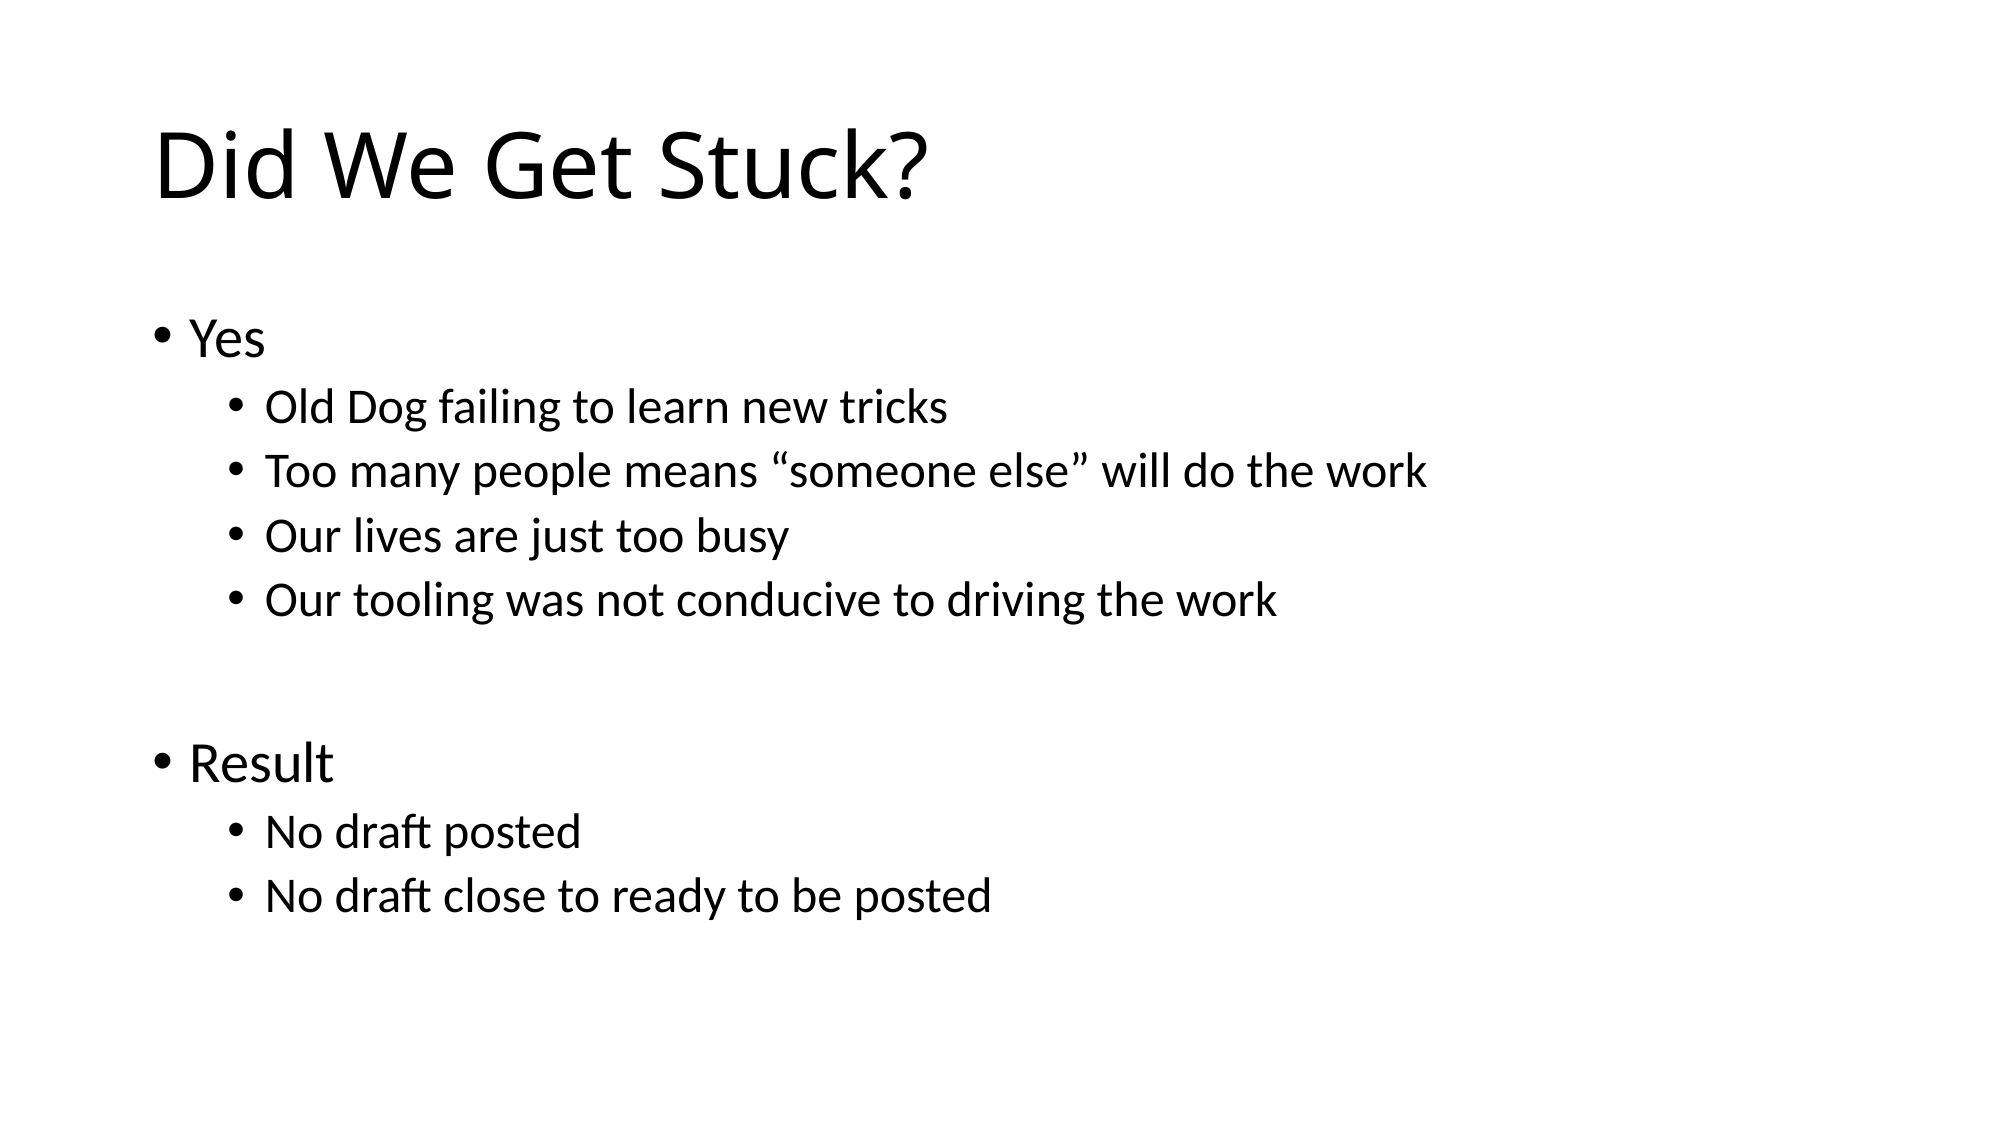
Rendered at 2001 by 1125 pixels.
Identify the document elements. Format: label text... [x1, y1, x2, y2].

list Yes Old Dog failing to learn new tricks Too many people means “someone else” will do the work Our lives are just too busy Our tooling was not conducive to driving the work Result No draft posted No draft close to ready to be posted [137, 299, 1863, 1014]
title Did We Get Stuck? [137, 59, 1863, 278]
